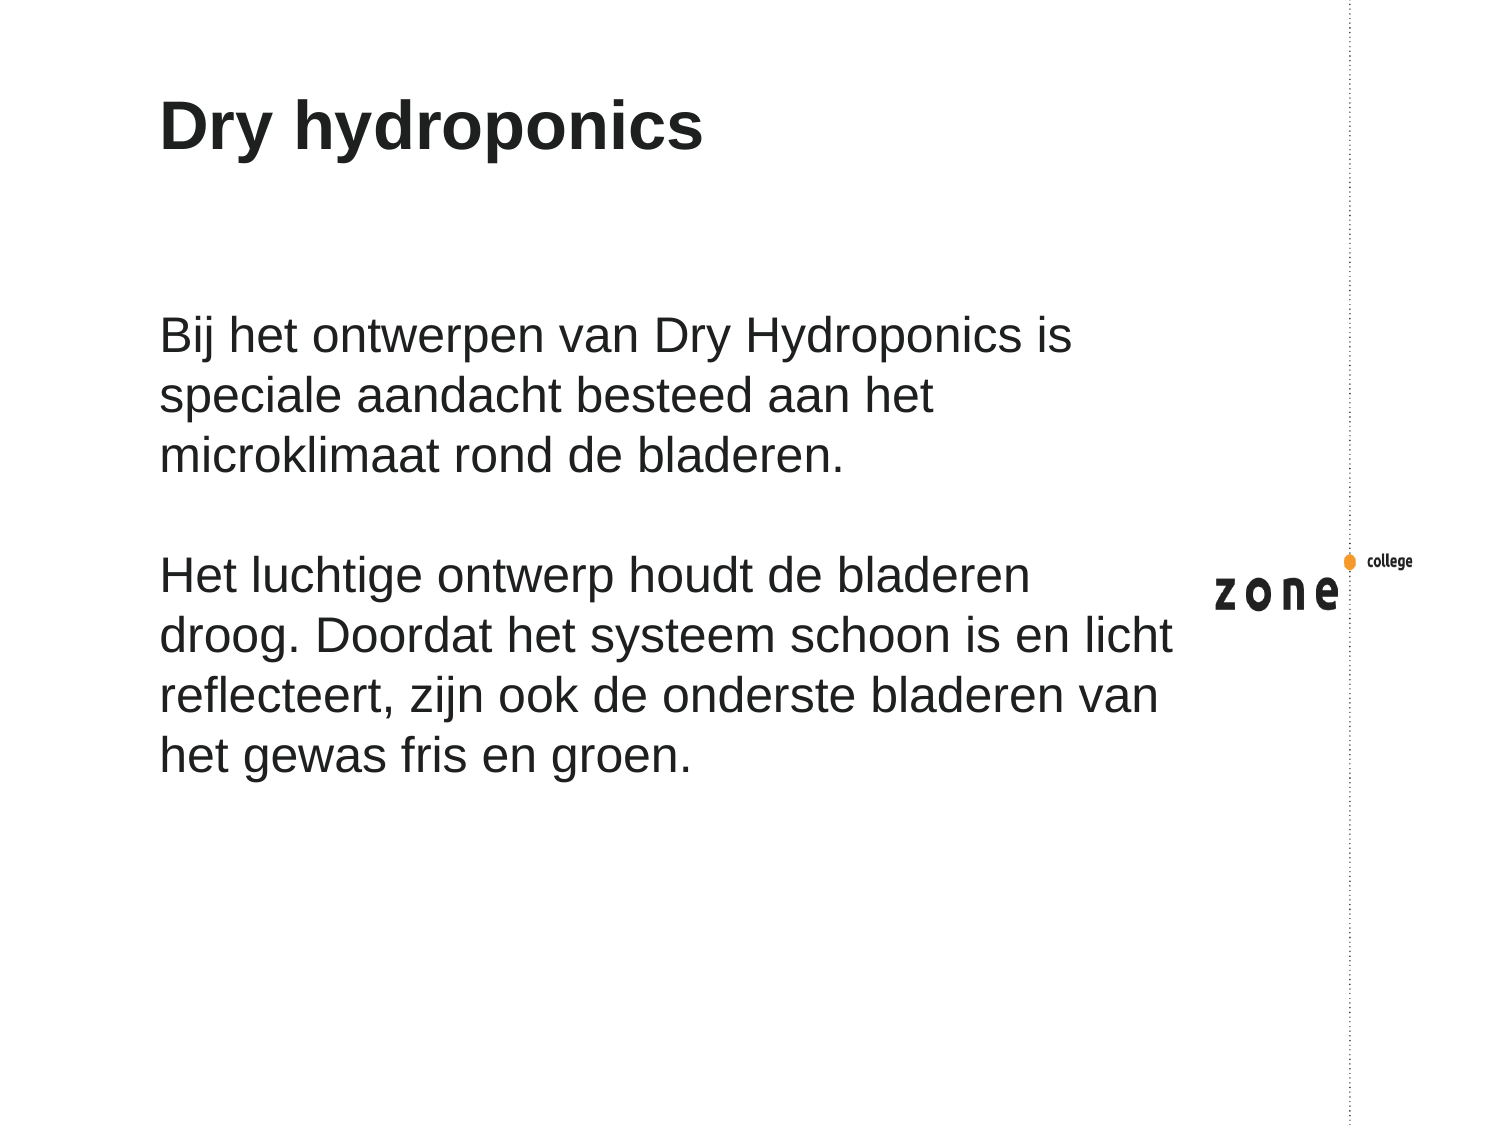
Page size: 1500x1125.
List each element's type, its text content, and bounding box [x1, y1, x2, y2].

picture [1197, 0, 1500, 1125]
title Dry hydroponics [159, 90, 1388, 213]
list Bij het ontwerpen van Dry Hydroponics is speciale aandacht besteed aan het microklimaat rond de bladeren. Het luchtige ontwerp houdt de bladeren droog. Doordat het systeem schoon is en licht reflecteert, zijn ook de onderste bladeren van het gewas fris en groen. [159, 302, 1188, 929]
